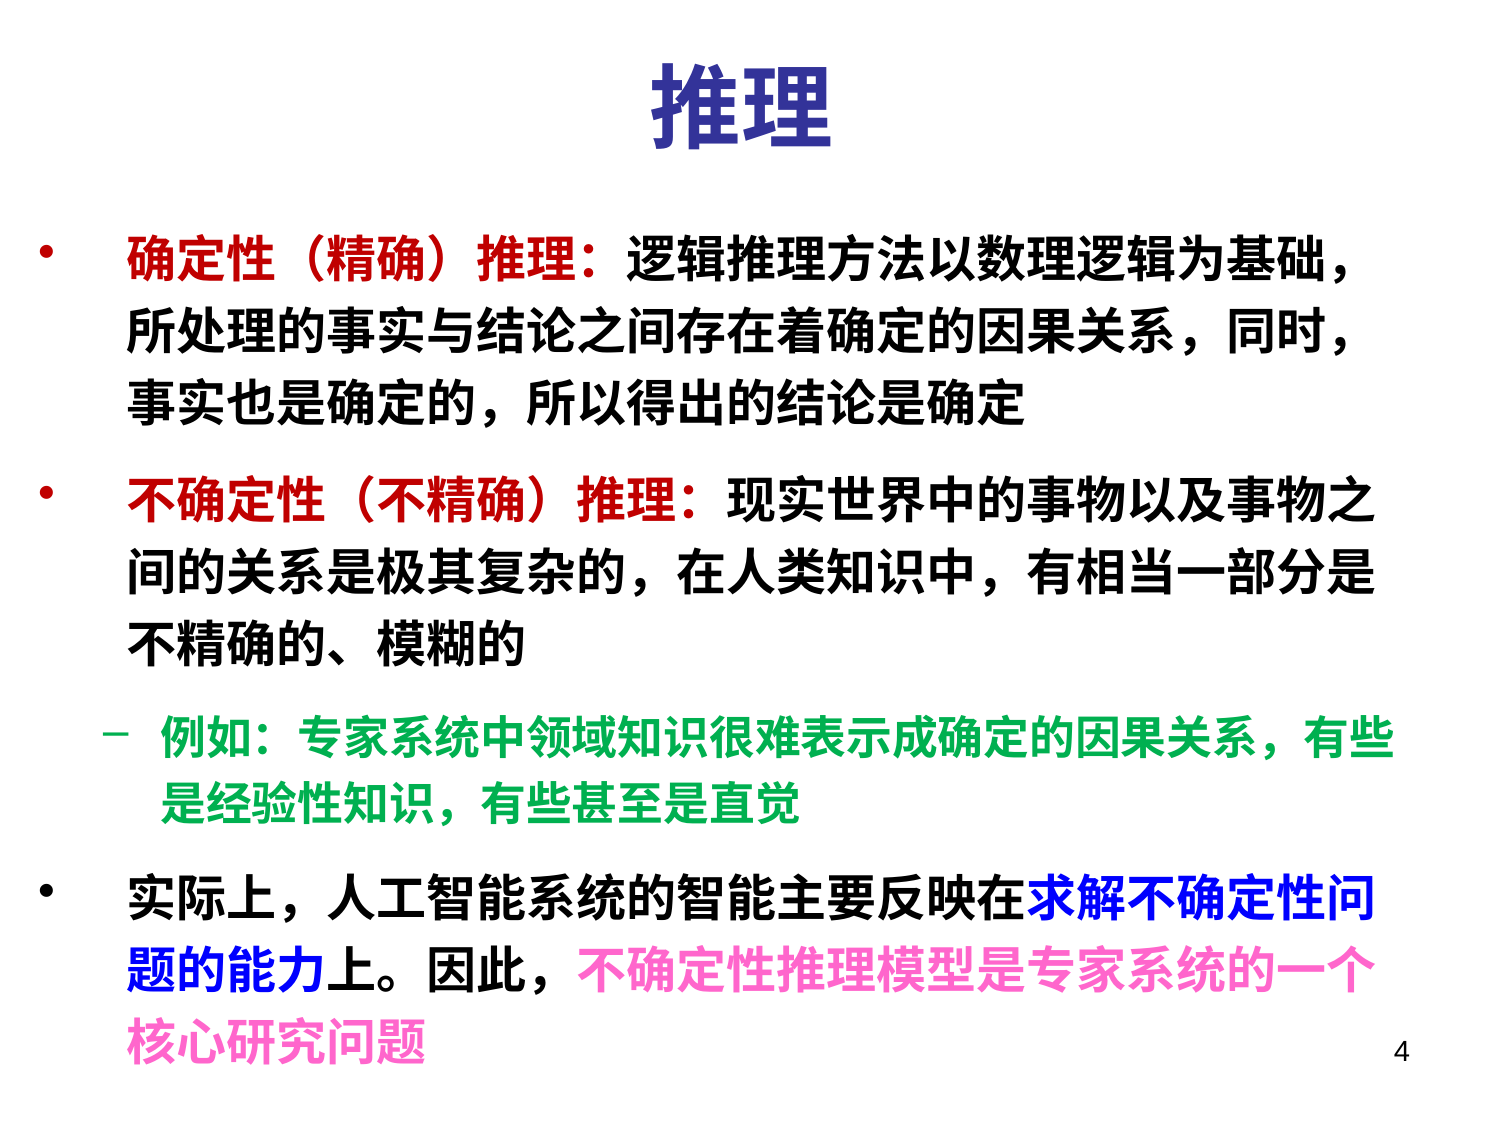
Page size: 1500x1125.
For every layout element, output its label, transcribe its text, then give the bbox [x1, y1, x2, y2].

list 确定性（精确）推理：逻辑推理方法以数理逻辑为基础，所处理的事实与结论之间存在着确定的因果关系，同时，事实也是确定的，所以得出的结论是确定 不确定性（不精确）推理：现实世界中的事物以及事物之间的关系是极其复杂的，在人类知识中，有相当一部分是不精确的、模糊的 例如：专家系统中领域知识很难表示成确定的因果关系，有些是经验性知识，有些甚至是直觉 实际上，人工智能系统的智能主要反映在求解不确定性问题的能力上。因此，不确定性推理模型是专家系统的一个核心研究问题 [23, 208, 1425, 1043]
text_box 推理 [47, 42, 1436, 168]
slide_number 4 [1074, 1043, 1425, 1103]
